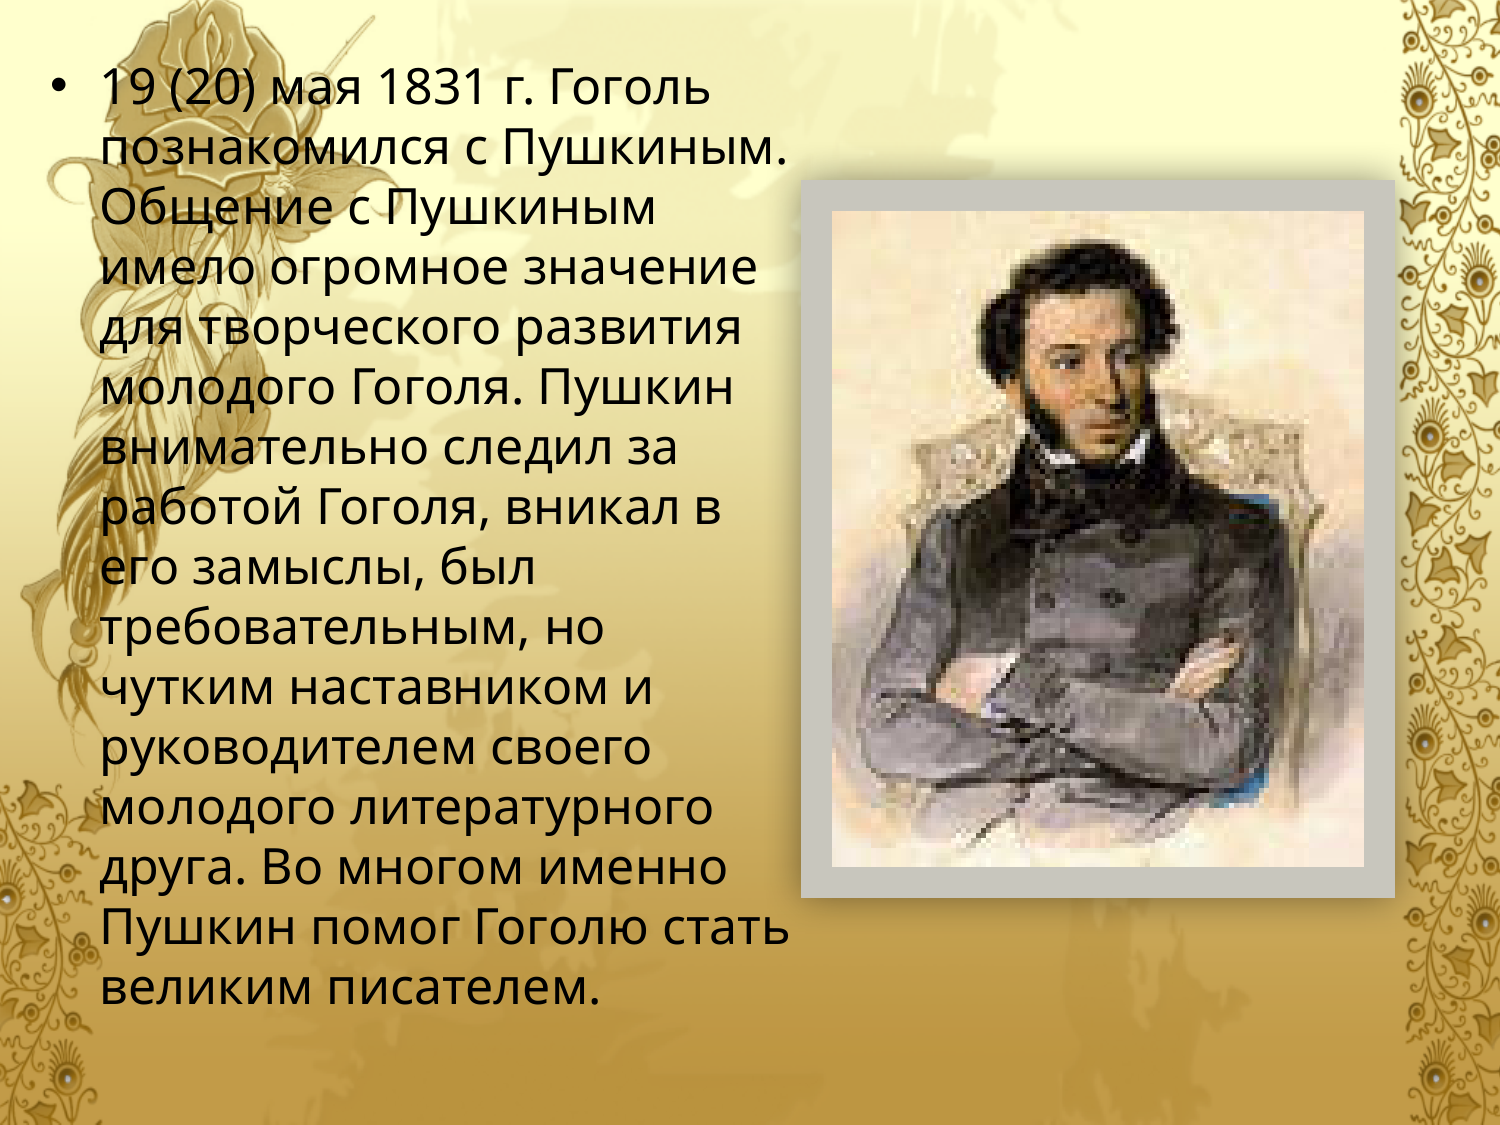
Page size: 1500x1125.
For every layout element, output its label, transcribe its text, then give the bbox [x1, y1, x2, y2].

picture [0, 0, 1500, 1125]
list 19 (20) мая 1831 г. Гоголь познакомился с Пушкиным. Общение с Пушкиным имело огромное значение для творческого развития молодого Гоголя. Пушкин внимательно следил за работой Гоголя, вникал в его замыслы, был требовательным, но чутким наставником и руководителем своего молодого литературного друга. Во многом именно Пушкин помог Гоголю стать великим писателем. [34, 46, 809, 1091]
